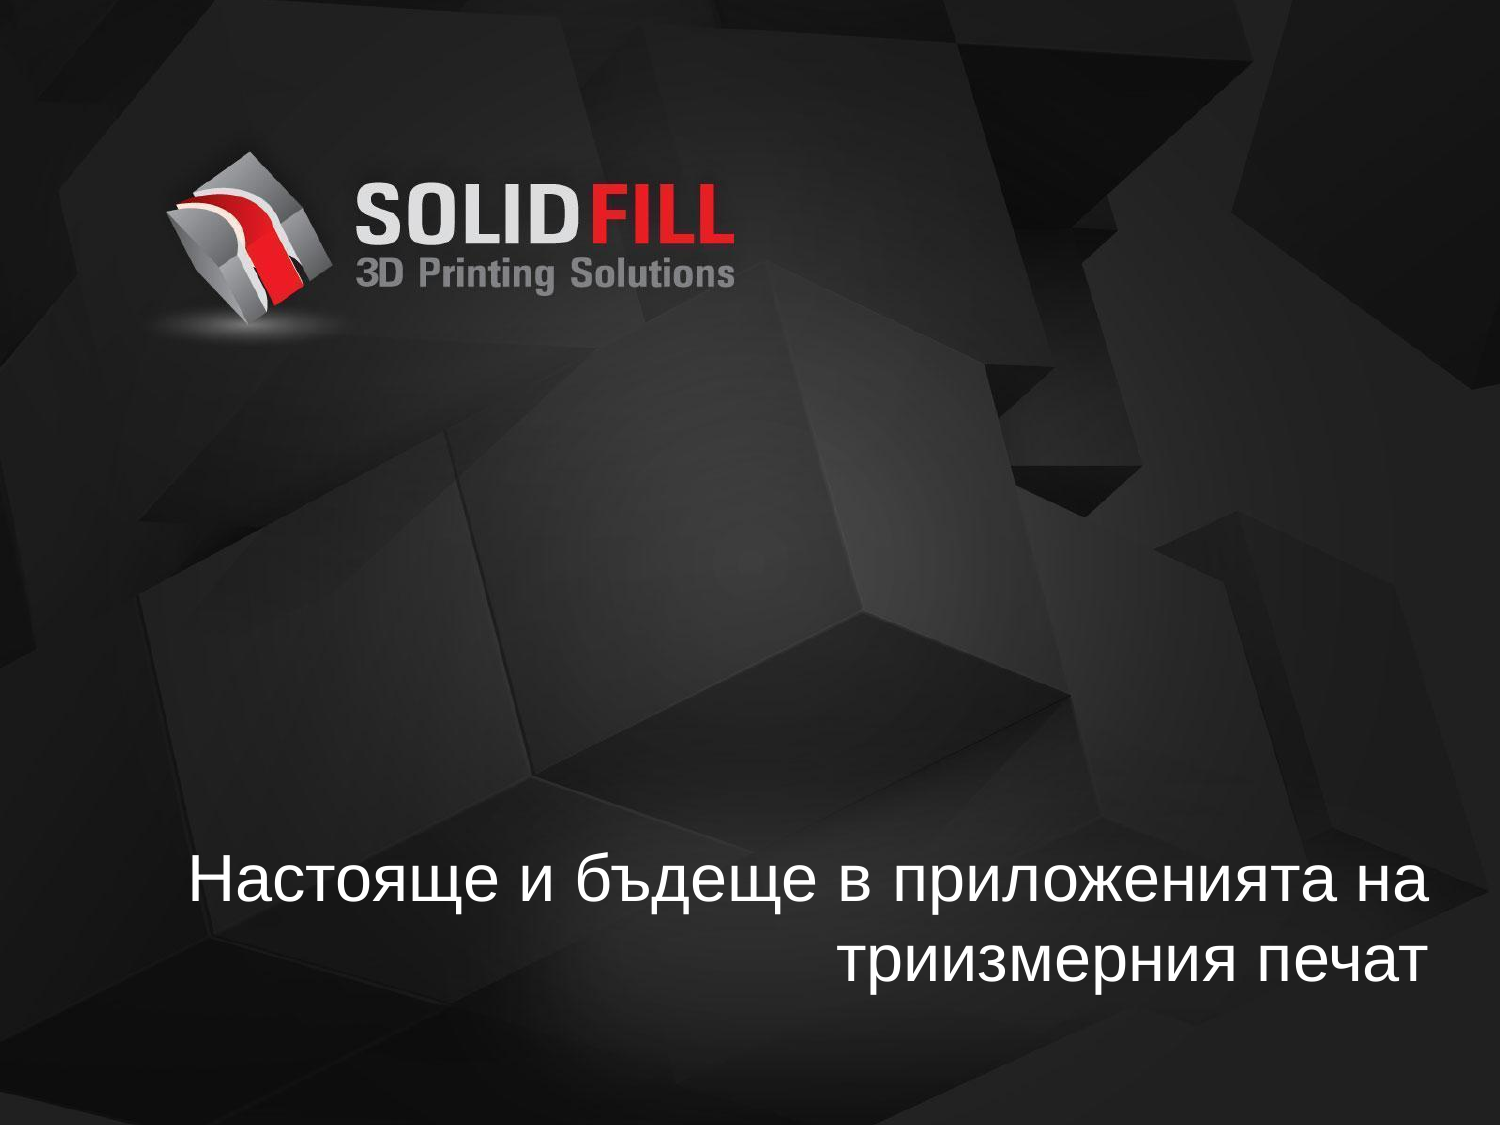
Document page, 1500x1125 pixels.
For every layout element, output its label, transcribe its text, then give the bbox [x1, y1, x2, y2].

text_box Настояще и бъдеще в приложенията на триизмерния печат [159, 827, 1445, 944]
picture [0, 0, 1500, 1125]
